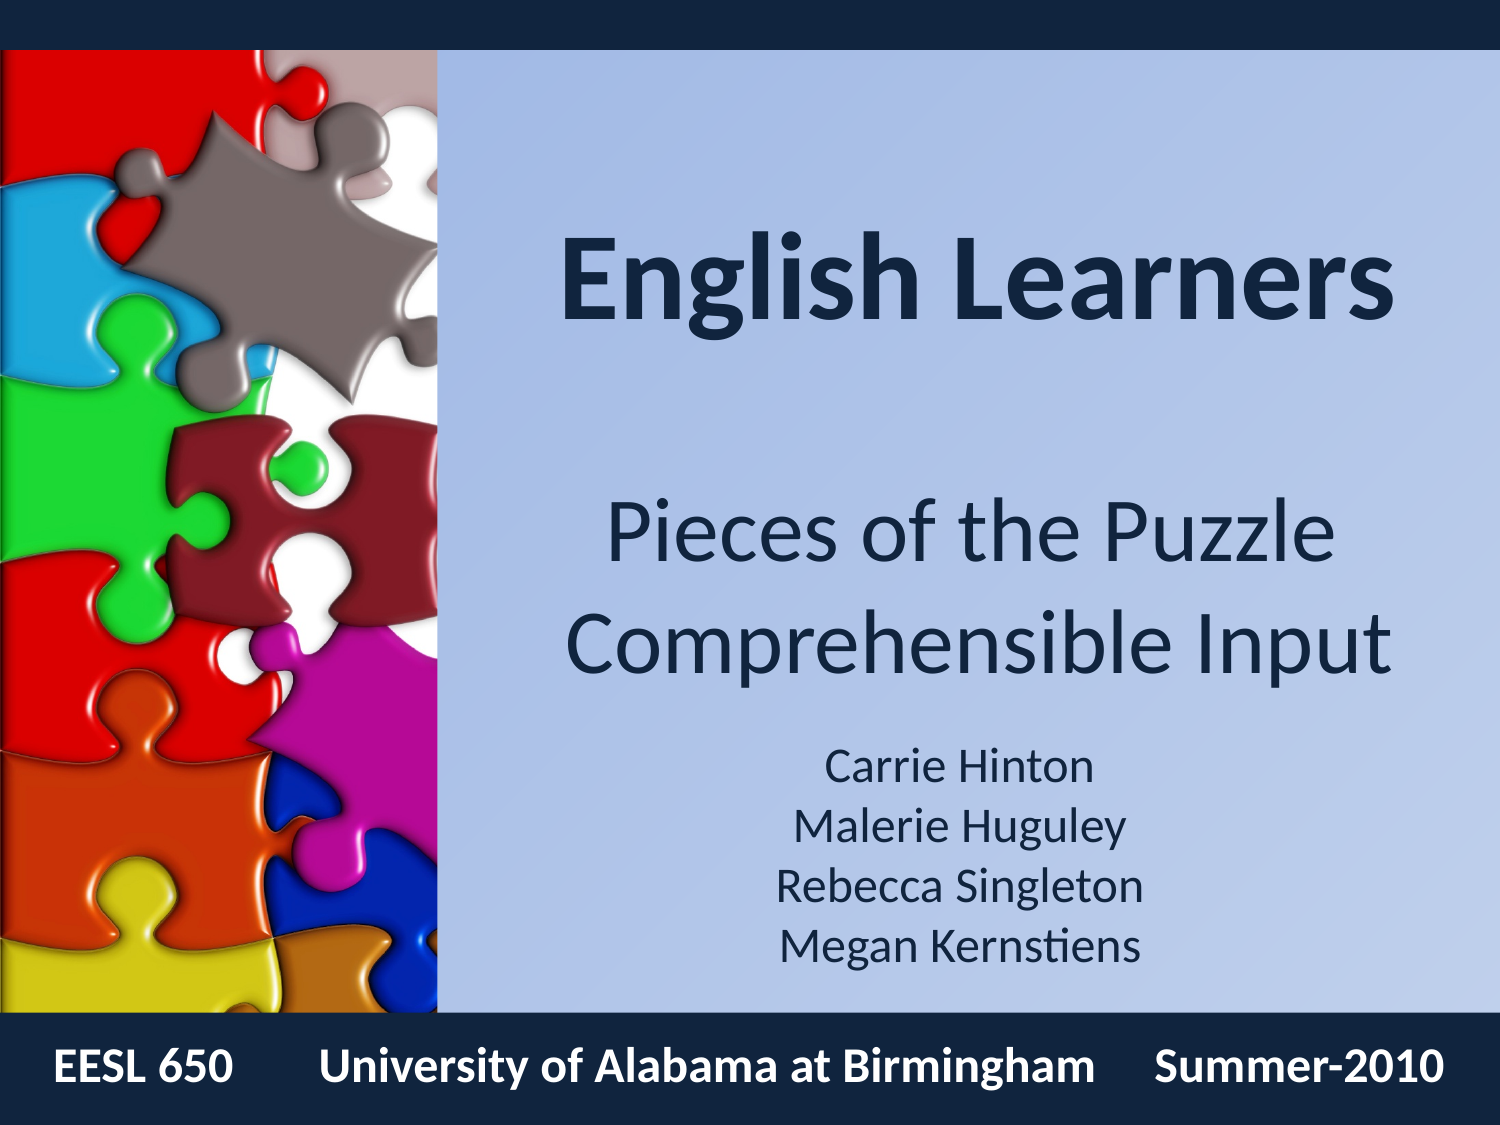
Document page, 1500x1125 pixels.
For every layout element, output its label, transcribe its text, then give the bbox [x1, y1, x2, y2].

text_box [0, 0, 1500, 52]
text_box Comprehensible Input [550, 574, 1410, 700]
text_box University of Alabama at Birmingham [303, 1024, 1112, 1100]
text_box Pieces of the Puzzle [590, 462, 1354, 574]
picture [0, 52, 438, 1010]
text_box [0, 1010, 1500, 1125]
text_box Carrie Hinton Malerie Huguley Rebecca Singleton Megan Kernstiens [732, 724, 1188, 1040]
text_box English Learners [543, 187, 1412, 353]
text_box Summer-2010 [1139, 1024, 1460, 1100]
text_box EESL 650 [38, 1024, 249, 1100]
